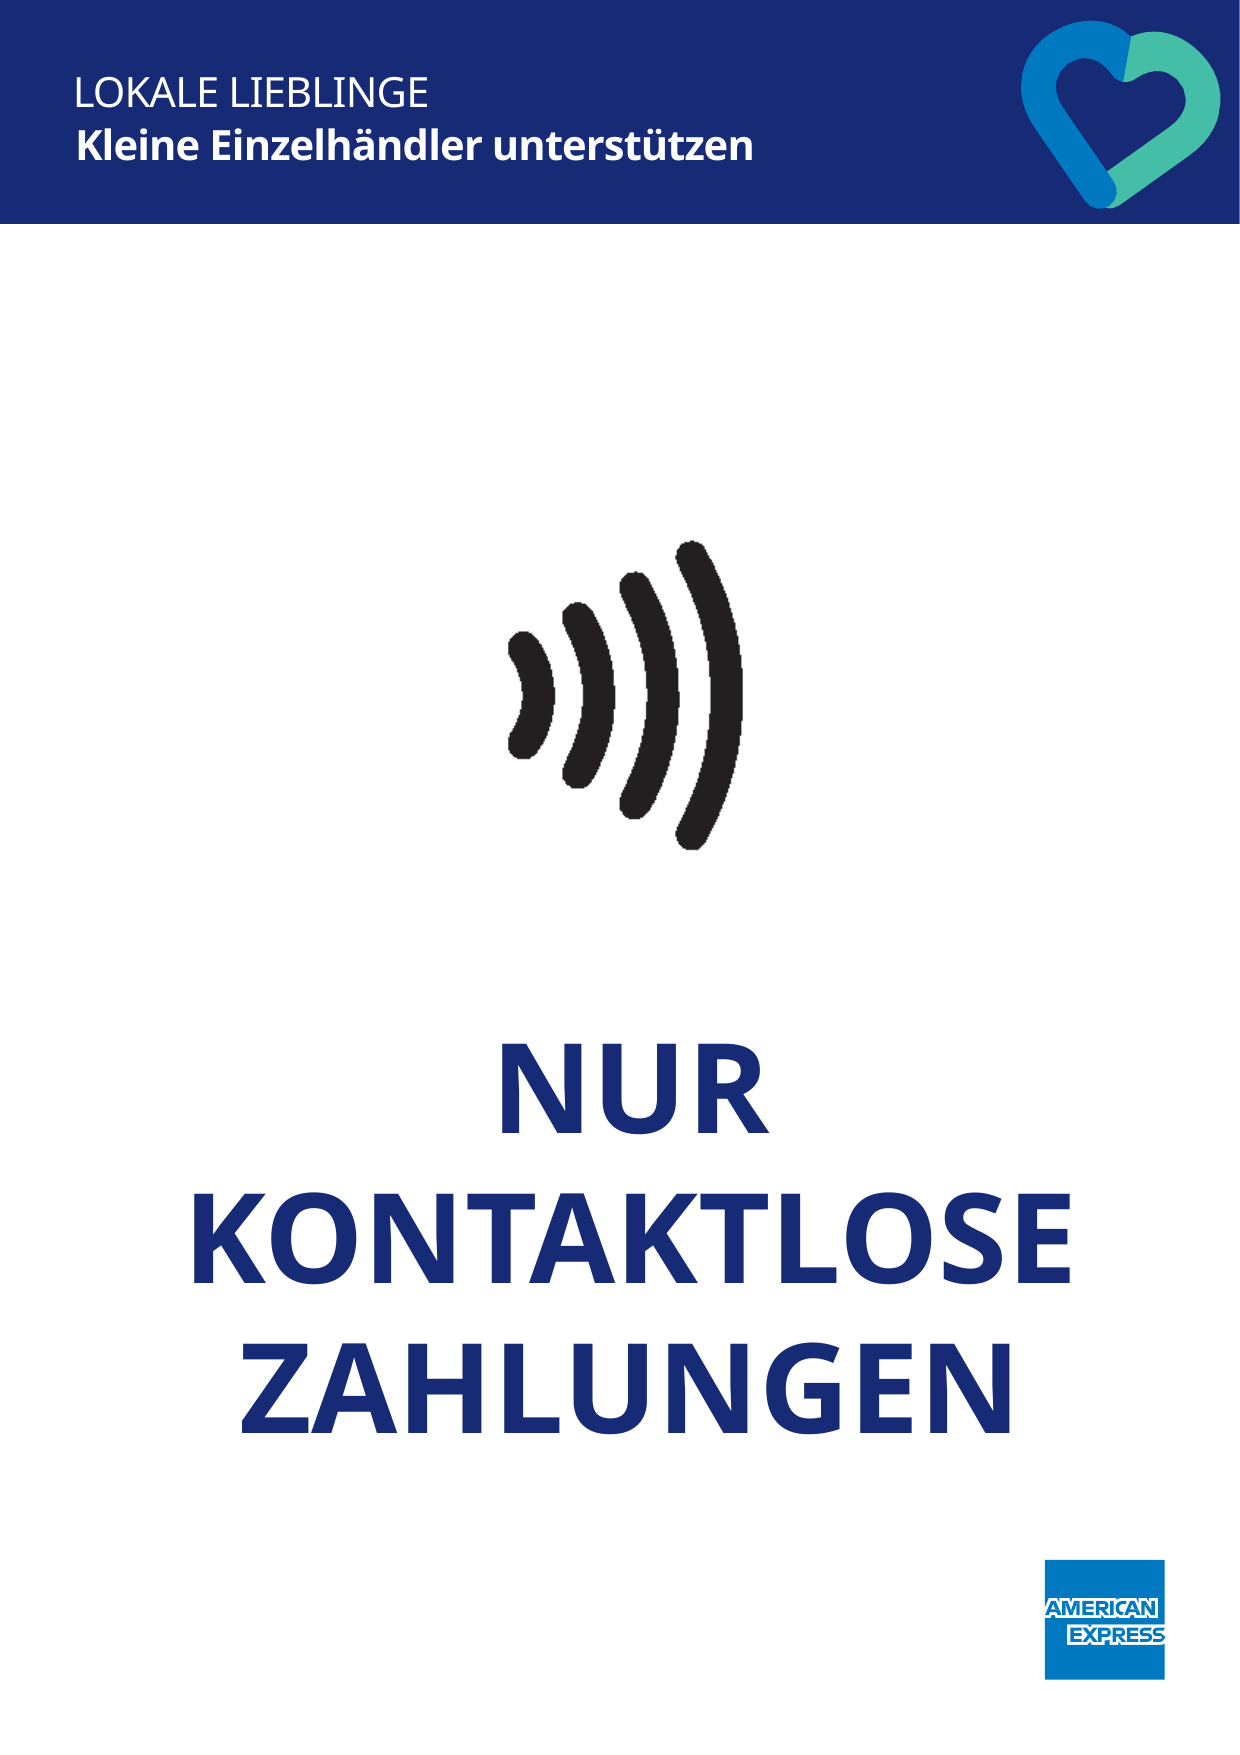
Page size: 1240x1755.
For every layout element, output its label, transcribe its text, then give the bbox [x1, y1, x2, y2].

text_box [1070, 1627, 1111, 1631]
text_box [1115, 1600, 1155, 1616]
text_box [1082, 1600, 1094, 1616]
text_box [1021, 20, 1132, 209]
list NUR KONTAKTLOSE ZAHLUNGEN [127, 980, 1134, 1755]
text_box [1045, 1600, 1080, 1616]
text_box [1095, 1600, 1114, 1616]
text_box LOKALE LIEBLINGE Kleine Einzelhändler unterstützen. [72, 64, 970, 169]
slide_number 1 [893, 1631, 1179, 1720]
text_box [1044, 1559, 1165, 1631]
picture [333, 504, 906, 893]
text_box [0, 0, 1240, 224]
text_box [1106, 31, 1221, 209]
text_box [1112, 1627, 1165, 1631]
